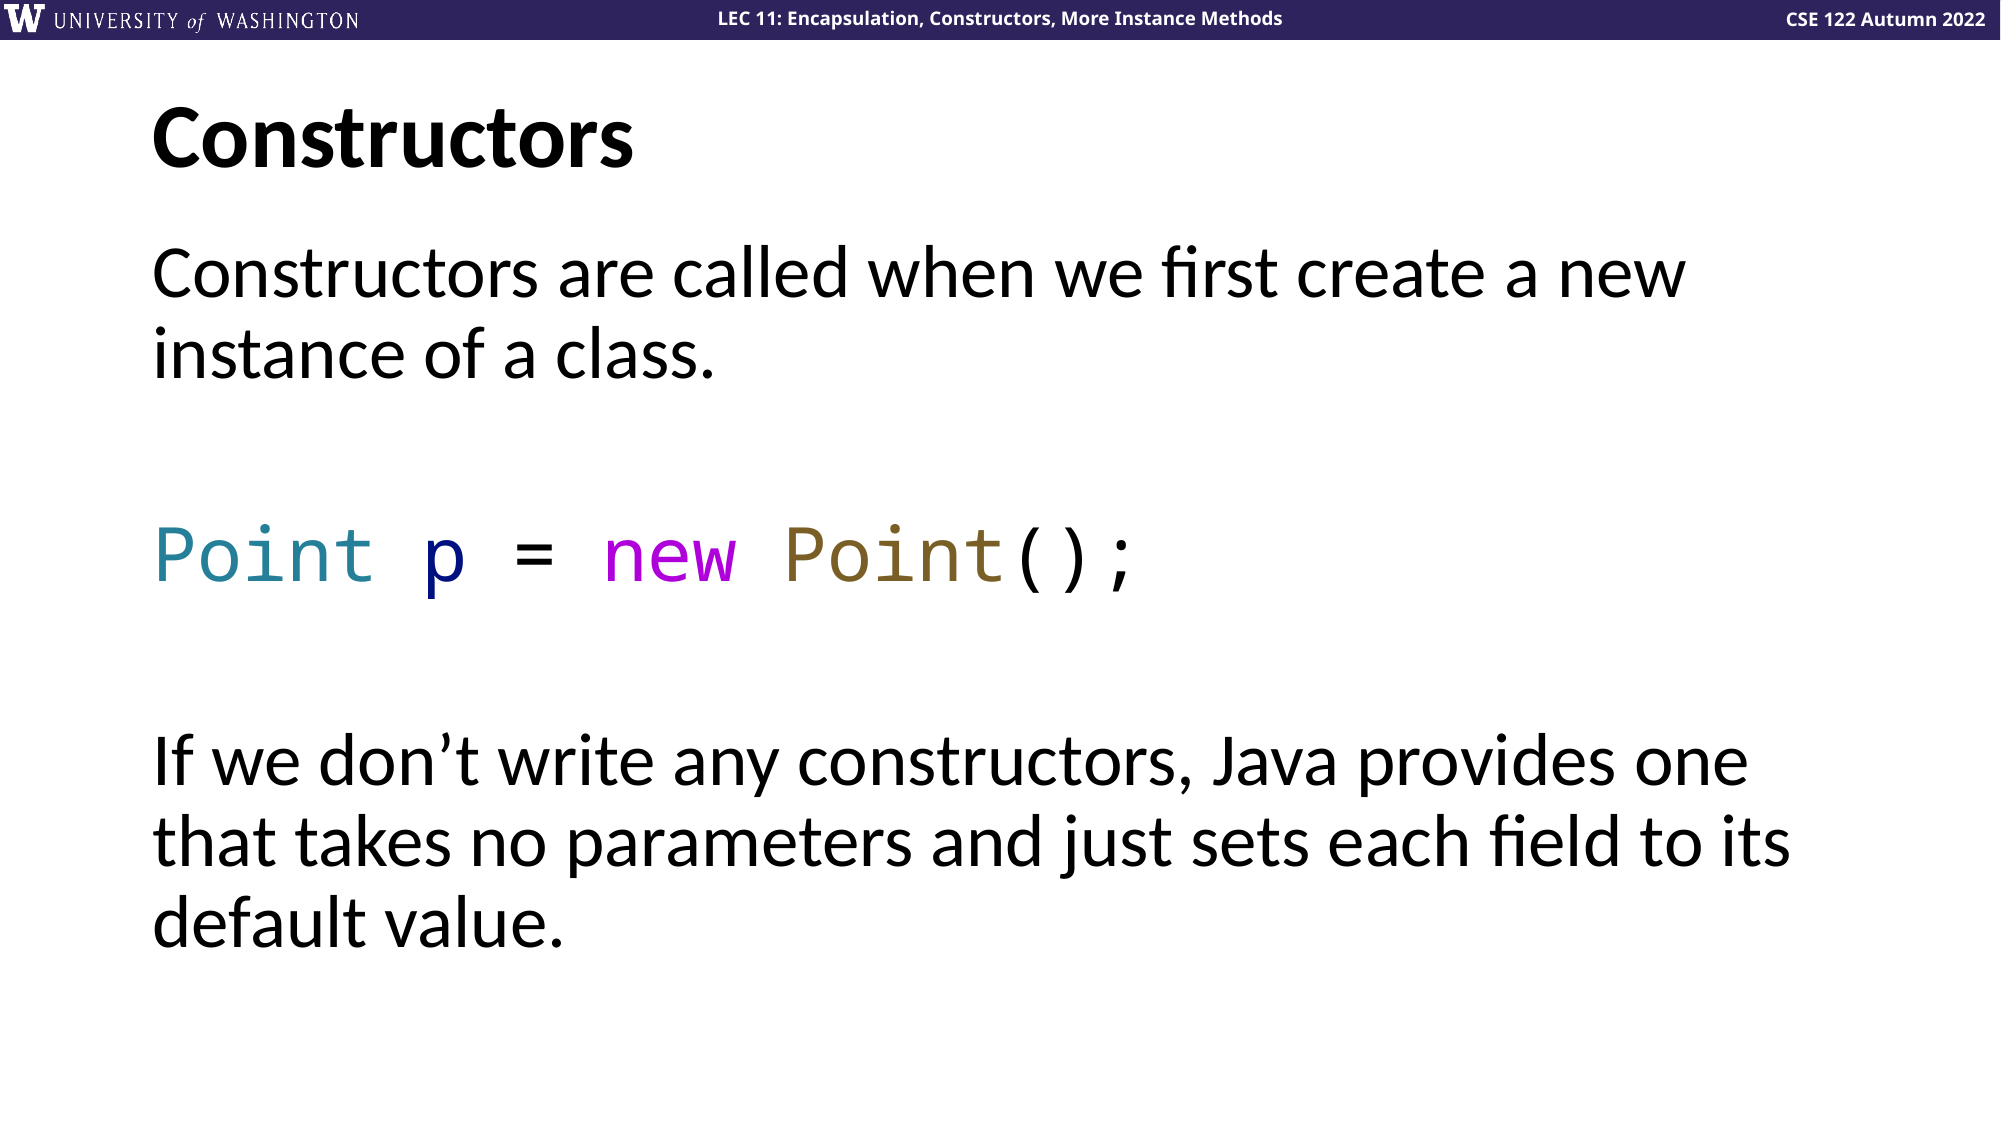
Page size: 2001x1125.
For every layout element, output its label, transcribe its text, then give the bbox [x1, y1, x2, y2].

title Constructors [137, 74, 1863, 200]
list Constructors are called when we first create a new instance of a class. Point p = new Point(); If we don’t write any constructors, Java provides one that takes no parameters and just sets each field to its default value. [137, 224, 1863, 1014]
picture [4, 4, 358, 33]
